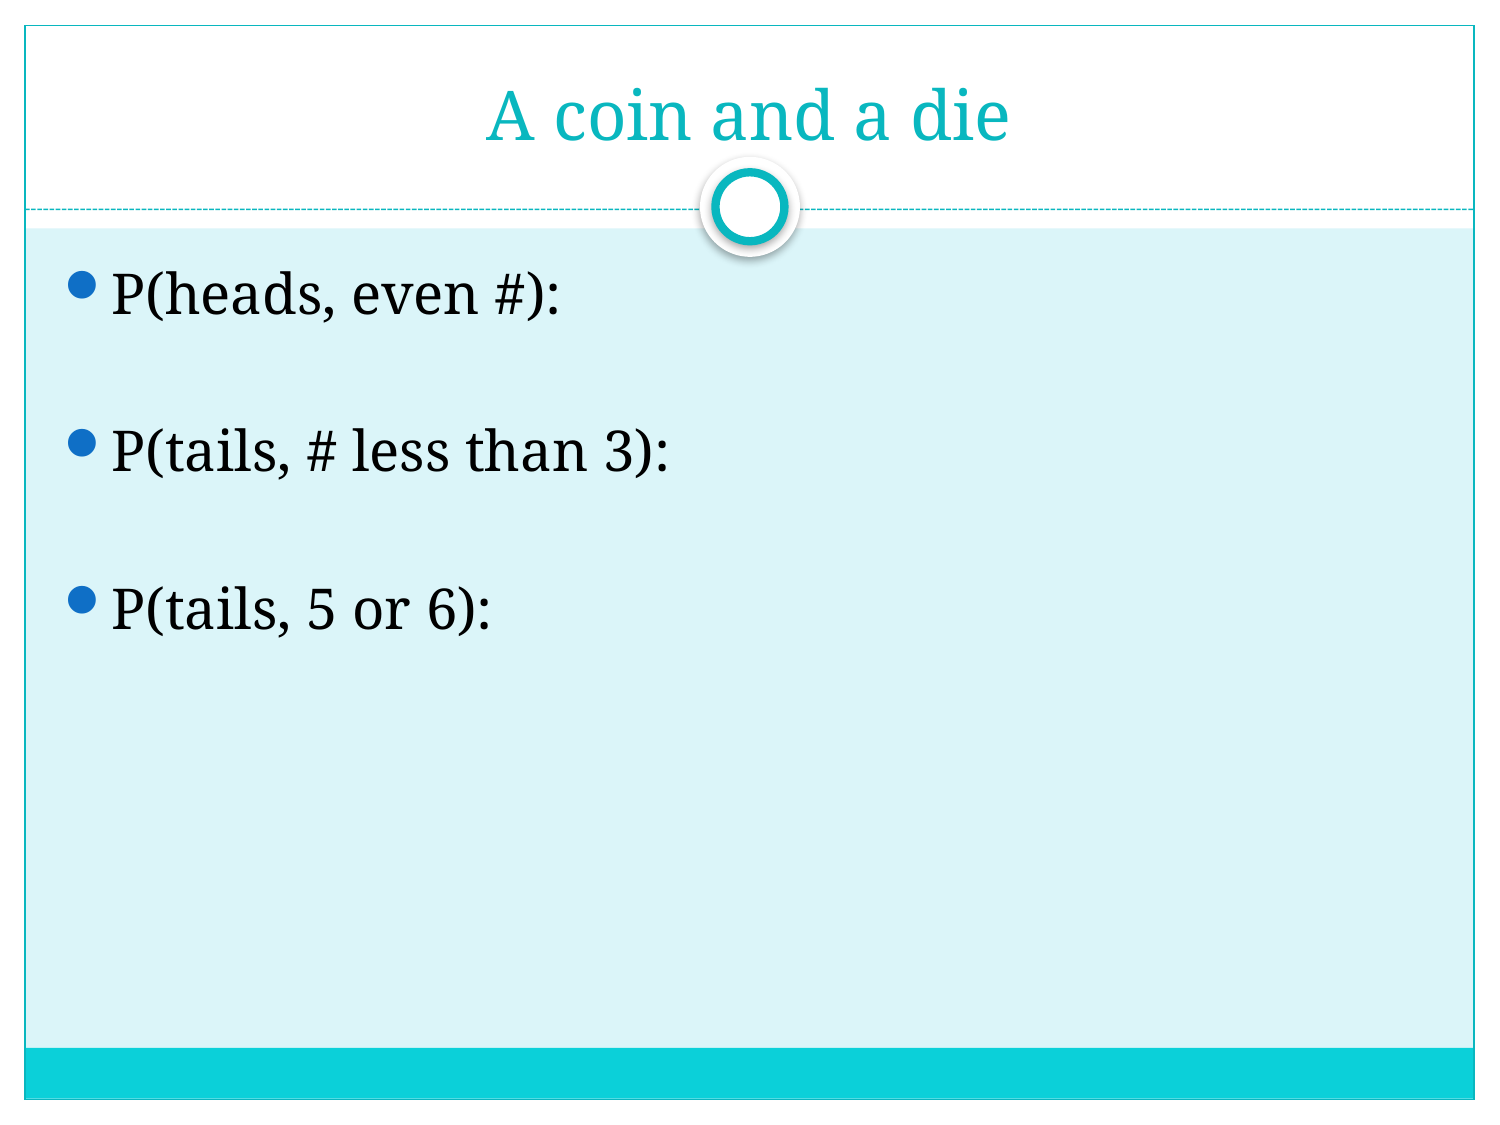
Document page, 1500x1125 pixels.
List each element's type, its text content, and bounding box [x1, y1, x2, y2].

title A coin and a die [49, 37, 1450, 162]
list P(heads, even #): P(tails, # less than 3): P(tails, 5 or 6): [49, 250, 1445, 1001]
